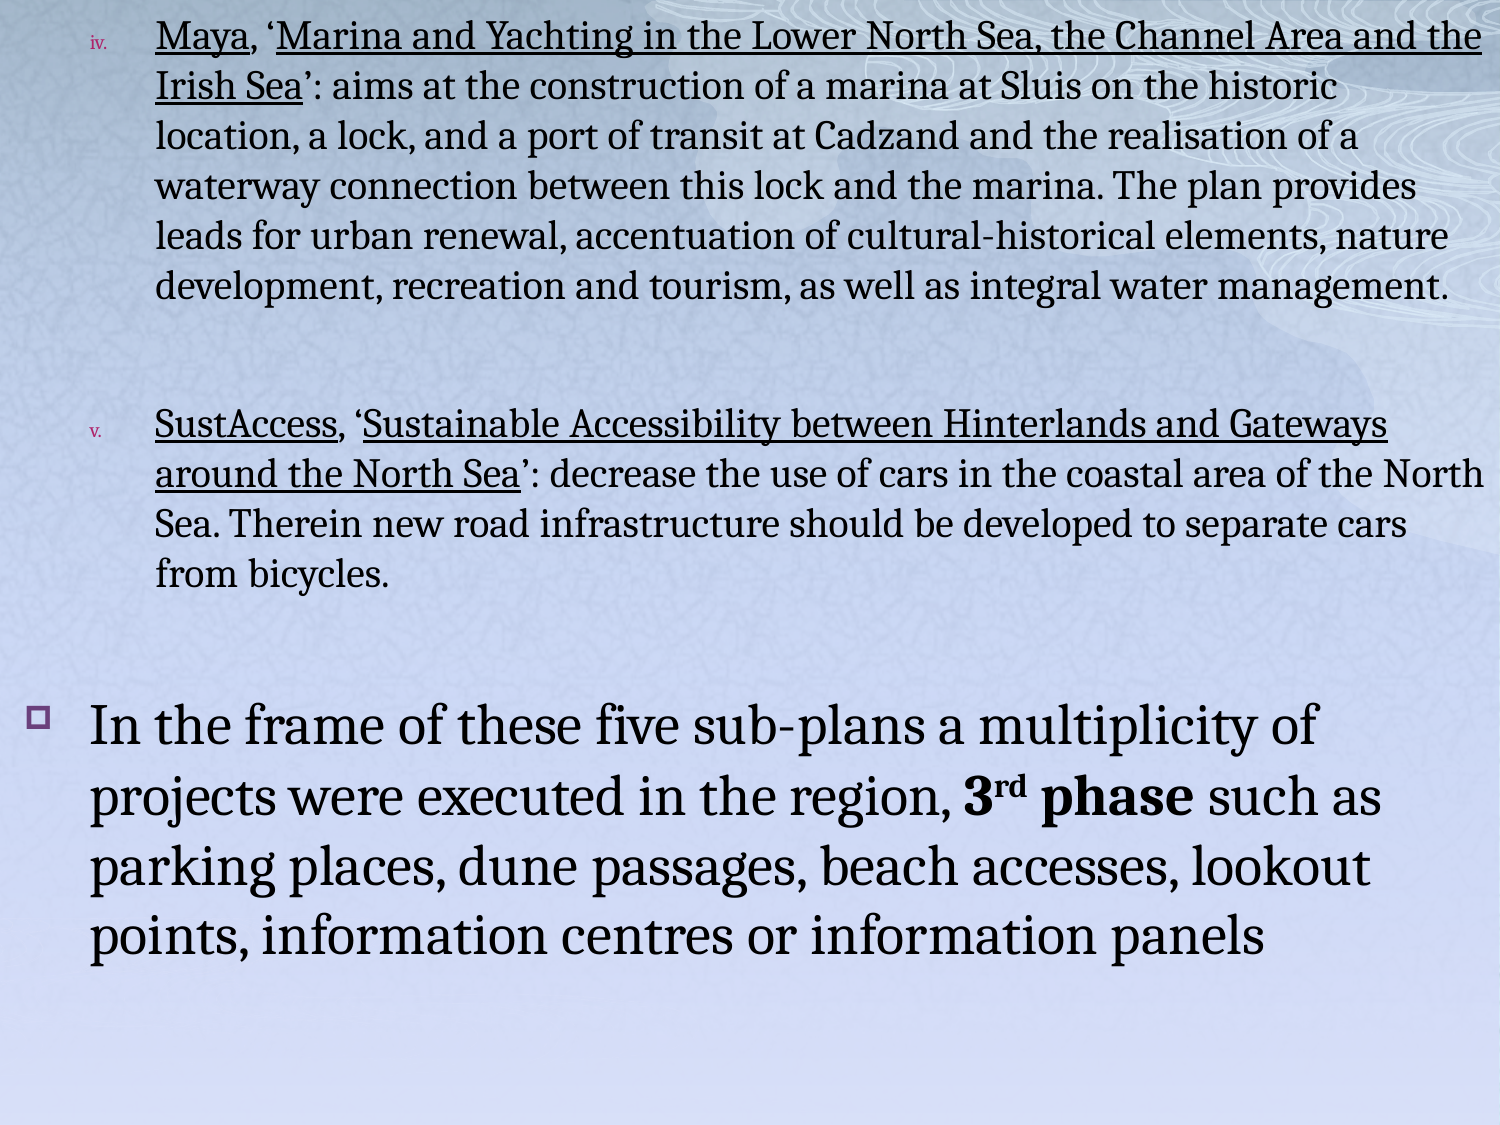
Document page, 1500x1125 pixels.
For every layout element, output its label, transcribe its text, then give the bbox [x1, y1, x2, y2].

list Maya, ‘Marina and Yachting in the Lower North Sea, the Channel Area and the Irish Sea’: aims at the construction of a marina at Sluis on the historic location, a lock, and a port of transit at Cadzand and the realisation of a waterway connection between this lock and the marina. The plan provides leads for urban renewal, accentuation of cultural-historical elements, nature development, recreation and tourism, as well as integral water management. SustAccess, ‘Sustainable Accessibility between Hinterlands and Gateways around the North Sea’: decrease the use of cars in the coastal area of the North Sea. Therein new road infrastructure should be developed to separate cars from bicycles. In the frame of these five sub-plans a multiplicity of projects were executed in the region, 3rd phase such as parking places, dune passages, beach accesses, lookout points, information centres or information panels [0, 0, 1500, 727]
